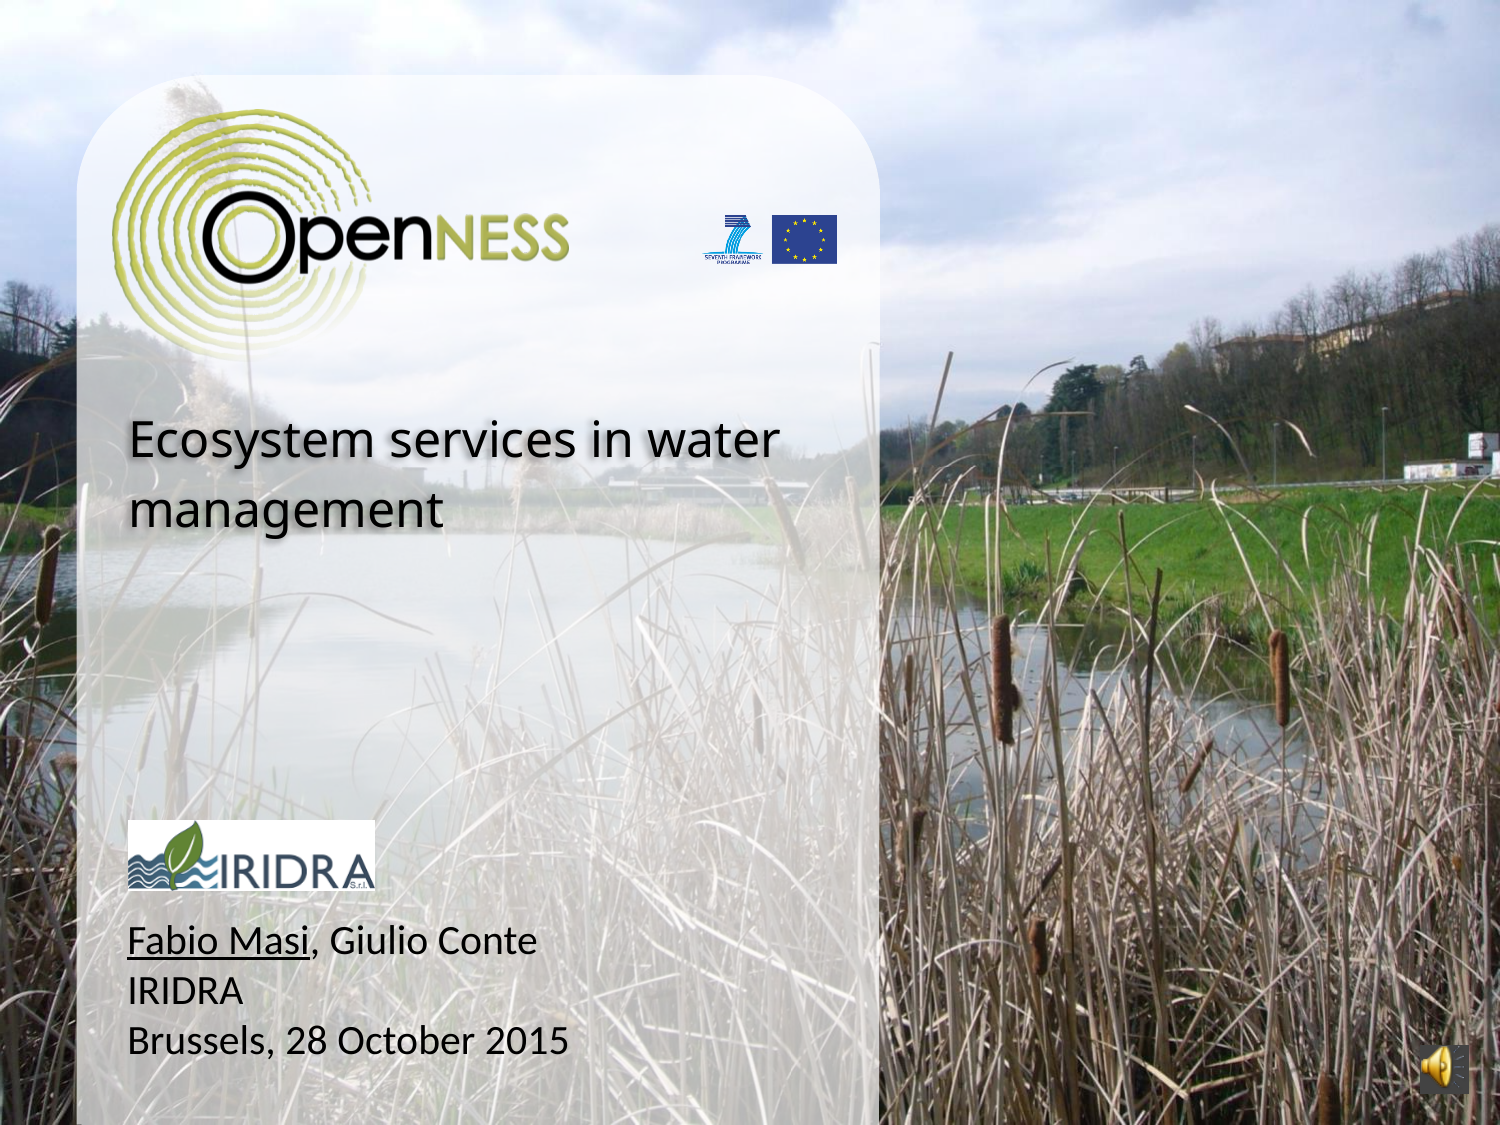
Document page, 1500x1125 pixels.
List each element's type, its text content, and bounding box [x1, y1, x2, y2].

picture [702, 215, 837, 264]
title Ecosystem services in water management [110, 397, 847, 880]
picture [128, 820, 375, 891]
list Fabio Masi, Giulio Conte IRIDRA Brussels, 28 October 2015 [112, 905, 859, 1125]
picture [0, 0, 1500, 1125]
